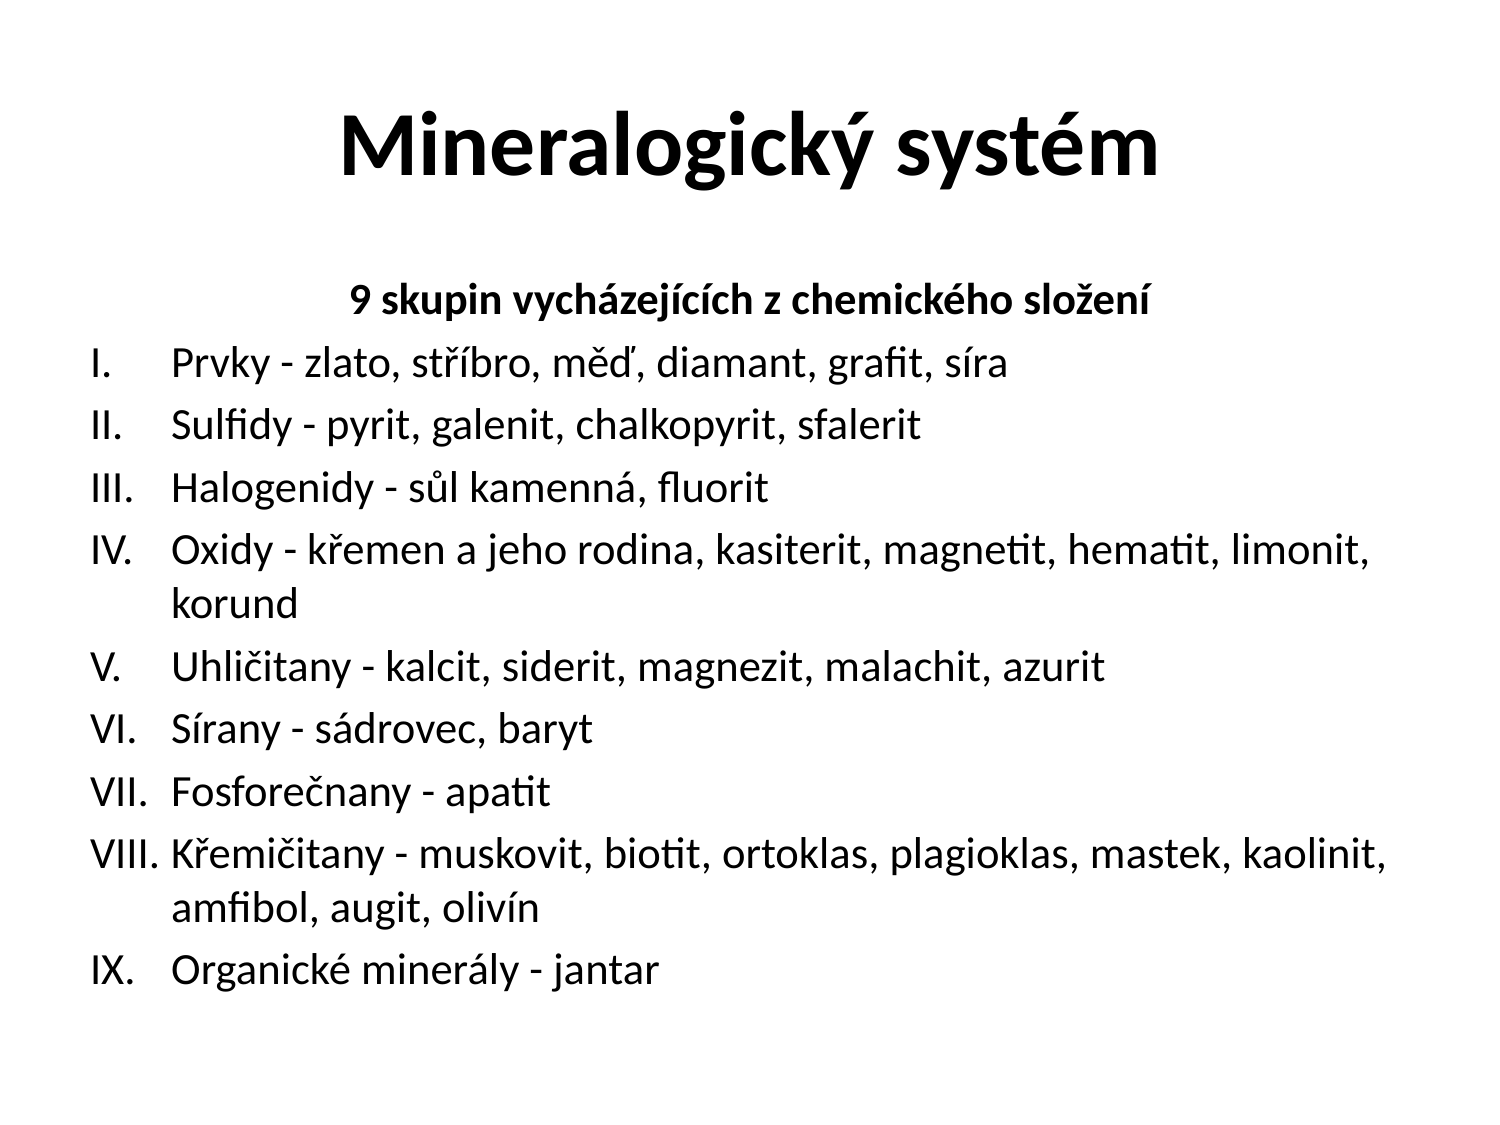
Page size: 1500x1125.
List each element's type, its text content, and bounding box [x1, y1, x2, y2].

title Mineralogický systém [75, 45, 1425, 233]
list 9 skupin vycházejících z chemického složení Prvky - zlato, stříbro, měď, diamant, grafit, síra Sulfidy - pyrit, galenit, chalkopyrit, sfalerit Halogenidy - sůl kamenná, fluorit Oxidy - křemen a jeho rodina, kasiterit, magnetit, hematit, limonit, korund Uhličitany - kalcit, siderit, magnezit, malachit, azurit Sírany - sádrovec, baryt Fosforečnany - apatit Křemičitany - muskovit, biotit, ortoklas, plagioklas, mastek, kaolinit, amfibol, augit, olivín Organické minerály - jantar [75, 262, 1425, 1005]
